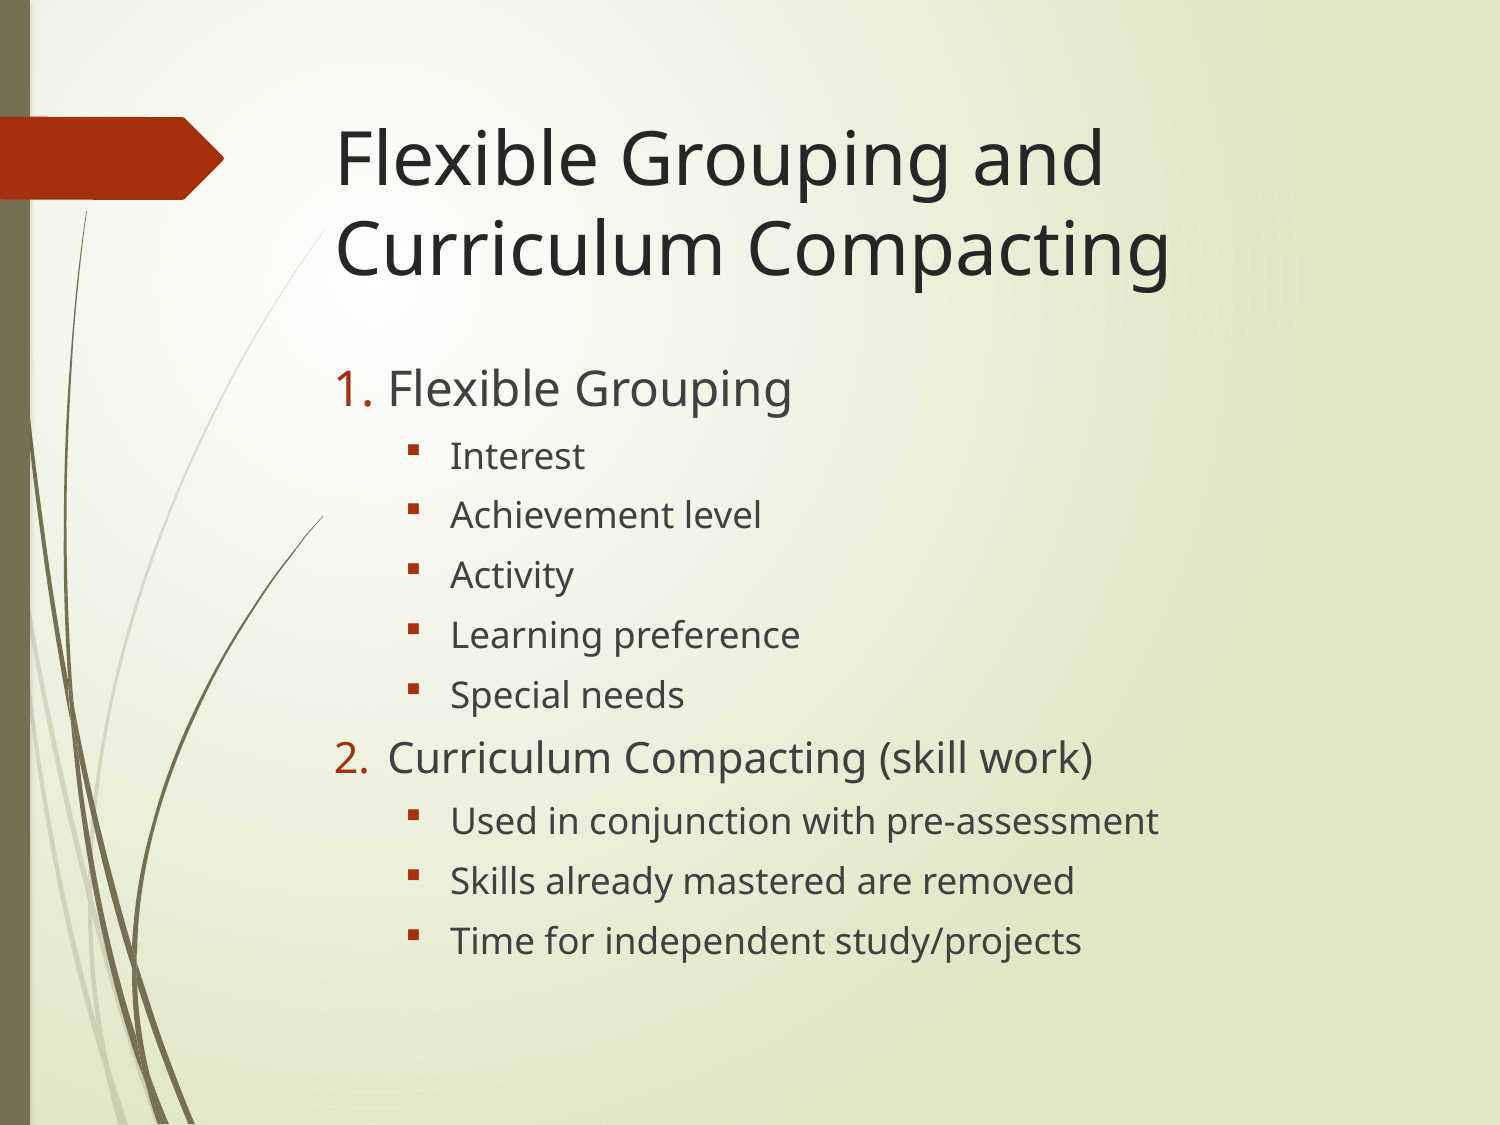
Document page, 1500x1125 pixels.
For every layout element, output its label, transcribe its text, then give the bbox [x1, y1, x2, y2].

list Flexible Grouping Interest Achievement level Activity Learning preference Special needs Curriculum Compacting (skill work) Used in conjunction with pre-assessment Skills already mastered are removed Time for independent study/projects [318, 350, 1400, 970]
title Flexible Grouping and Curriculum Compacting [319, 102, 1400, 313]
